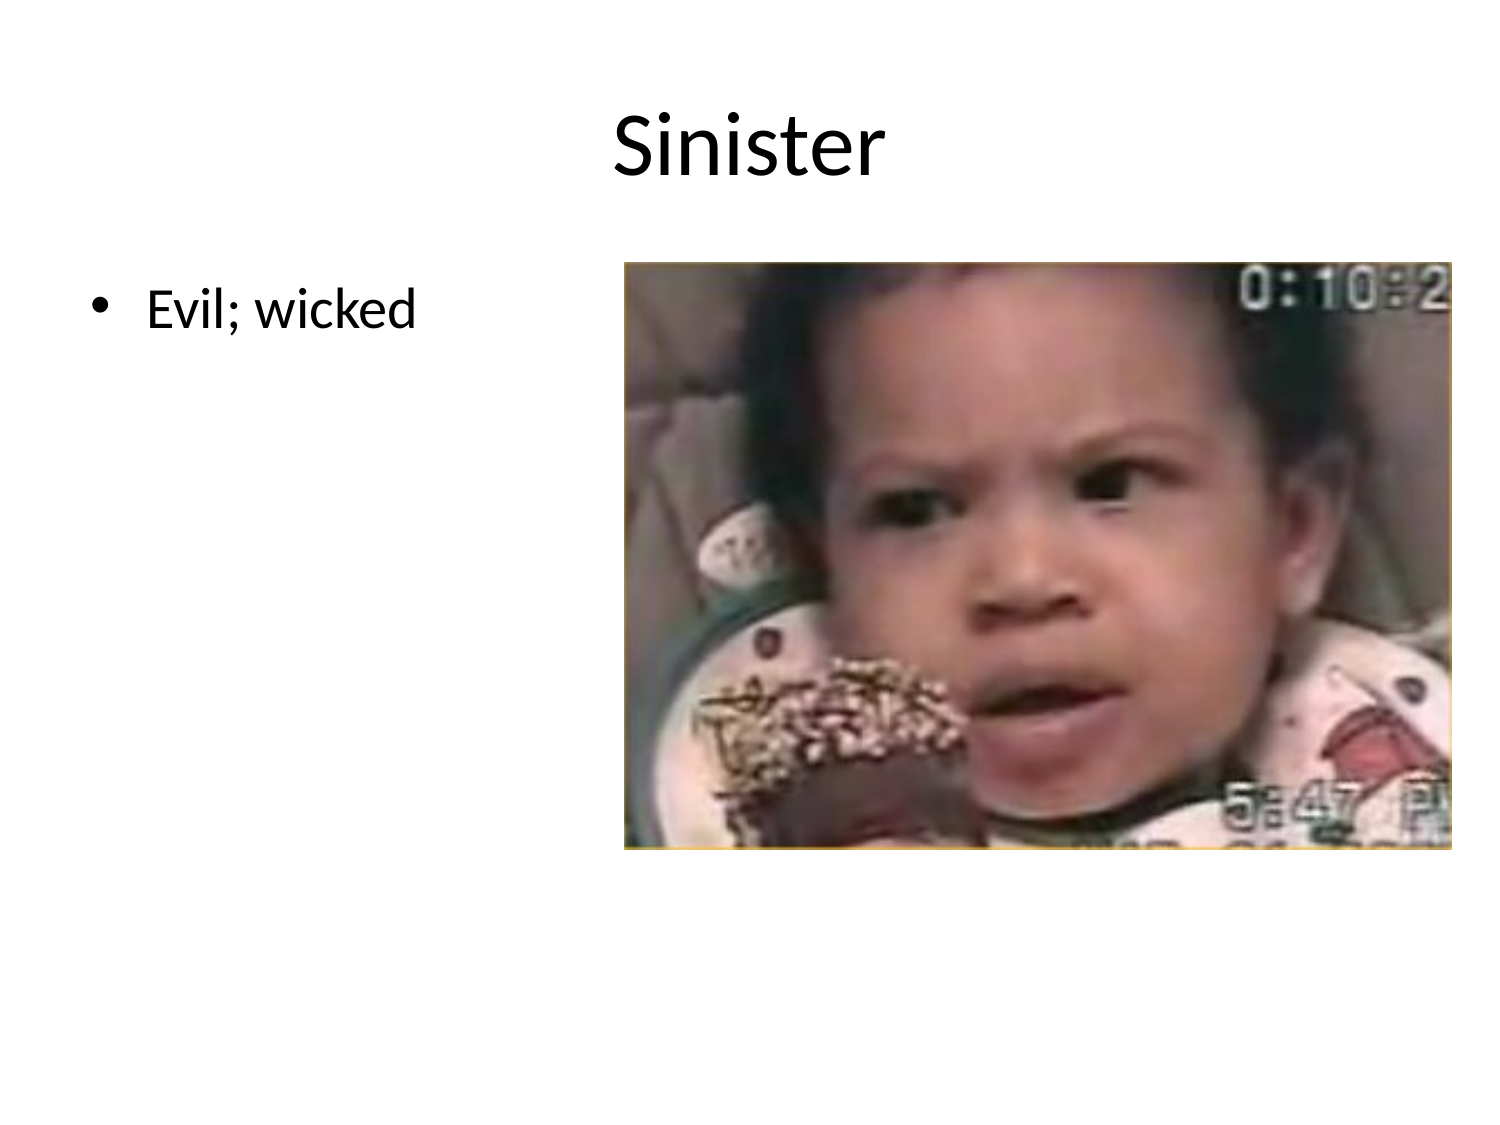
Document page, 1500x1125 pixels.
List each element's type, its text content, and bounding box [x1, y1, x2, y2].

list Evil; wicked [75, 262, 738, 1005]
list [624, 262, 1452, 851]
title Sinister [75, 45, 1425, 233]
